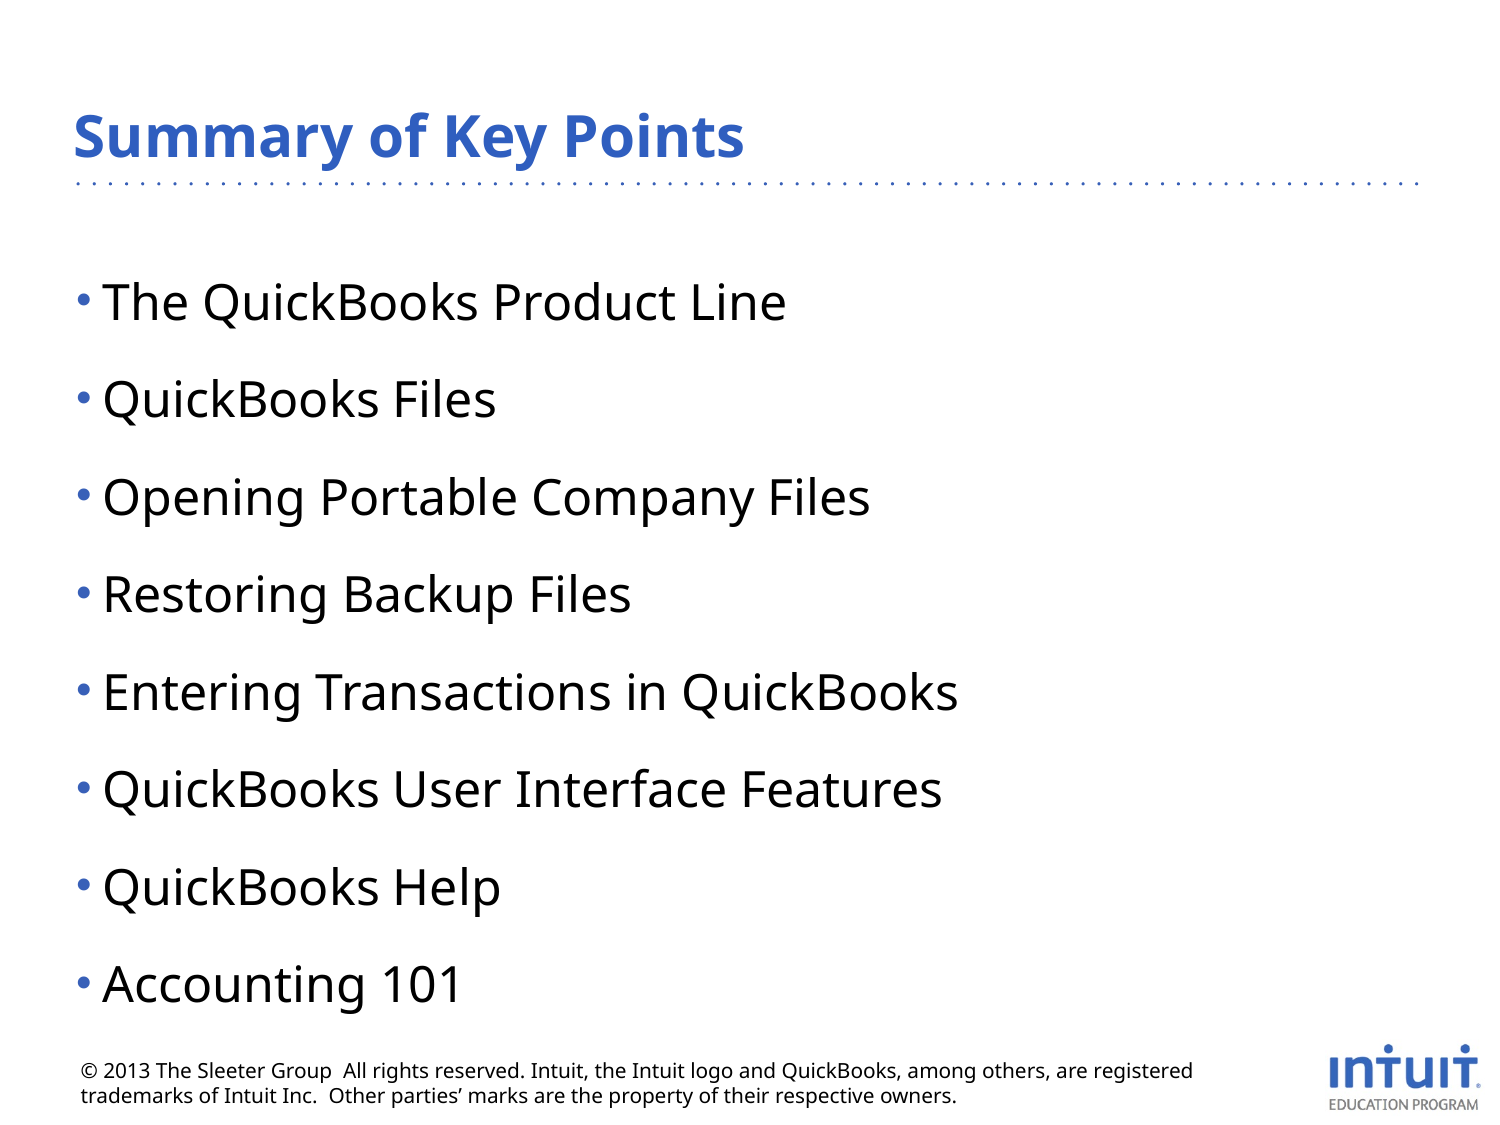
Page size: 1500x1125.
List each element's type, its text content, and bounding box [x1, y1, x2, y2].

title Summary of Key Points [73, 62, 1424, 169]
list The QuickBooks Product Line QuickBooks Files Opening Portable Company Files Restoring Backup Files Entering Transactions in QuickBooks QuickBooks User Interface Features QuickBooks Help Accounting 101 [75, 262, 1425, 1005]
picture [1325, 1039, 1485, 1116]
